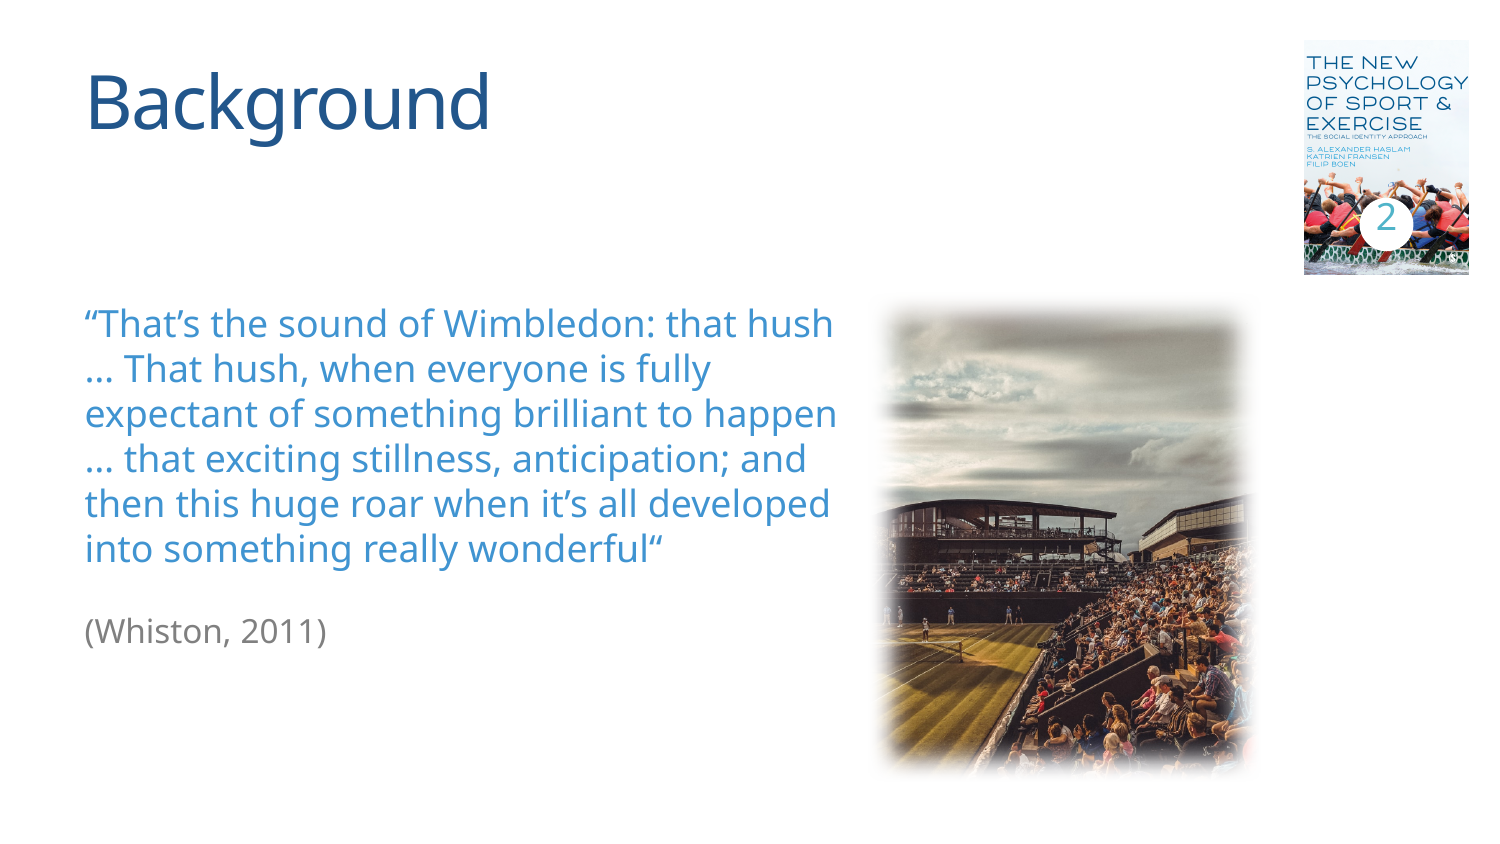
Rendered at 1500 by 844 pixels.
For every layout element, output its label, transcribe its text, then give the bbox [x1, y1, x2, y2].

slide_number 2 [1344, 79, 1429, 252]
picture [868, 292, 1261, 783]
title Background [69, 61, 1345, 147]
picture [1304, 40, 1469, 275]
list “That’s the sound of Wimbledon: that hush … That hush, when everyone is fully expectant of something brilliant to happen … that exciting stillness, anticipation; and then this huge roar when it’s all developed into something really wonderful“ (Whiston, 2011) [69, 292, 868, 680]
